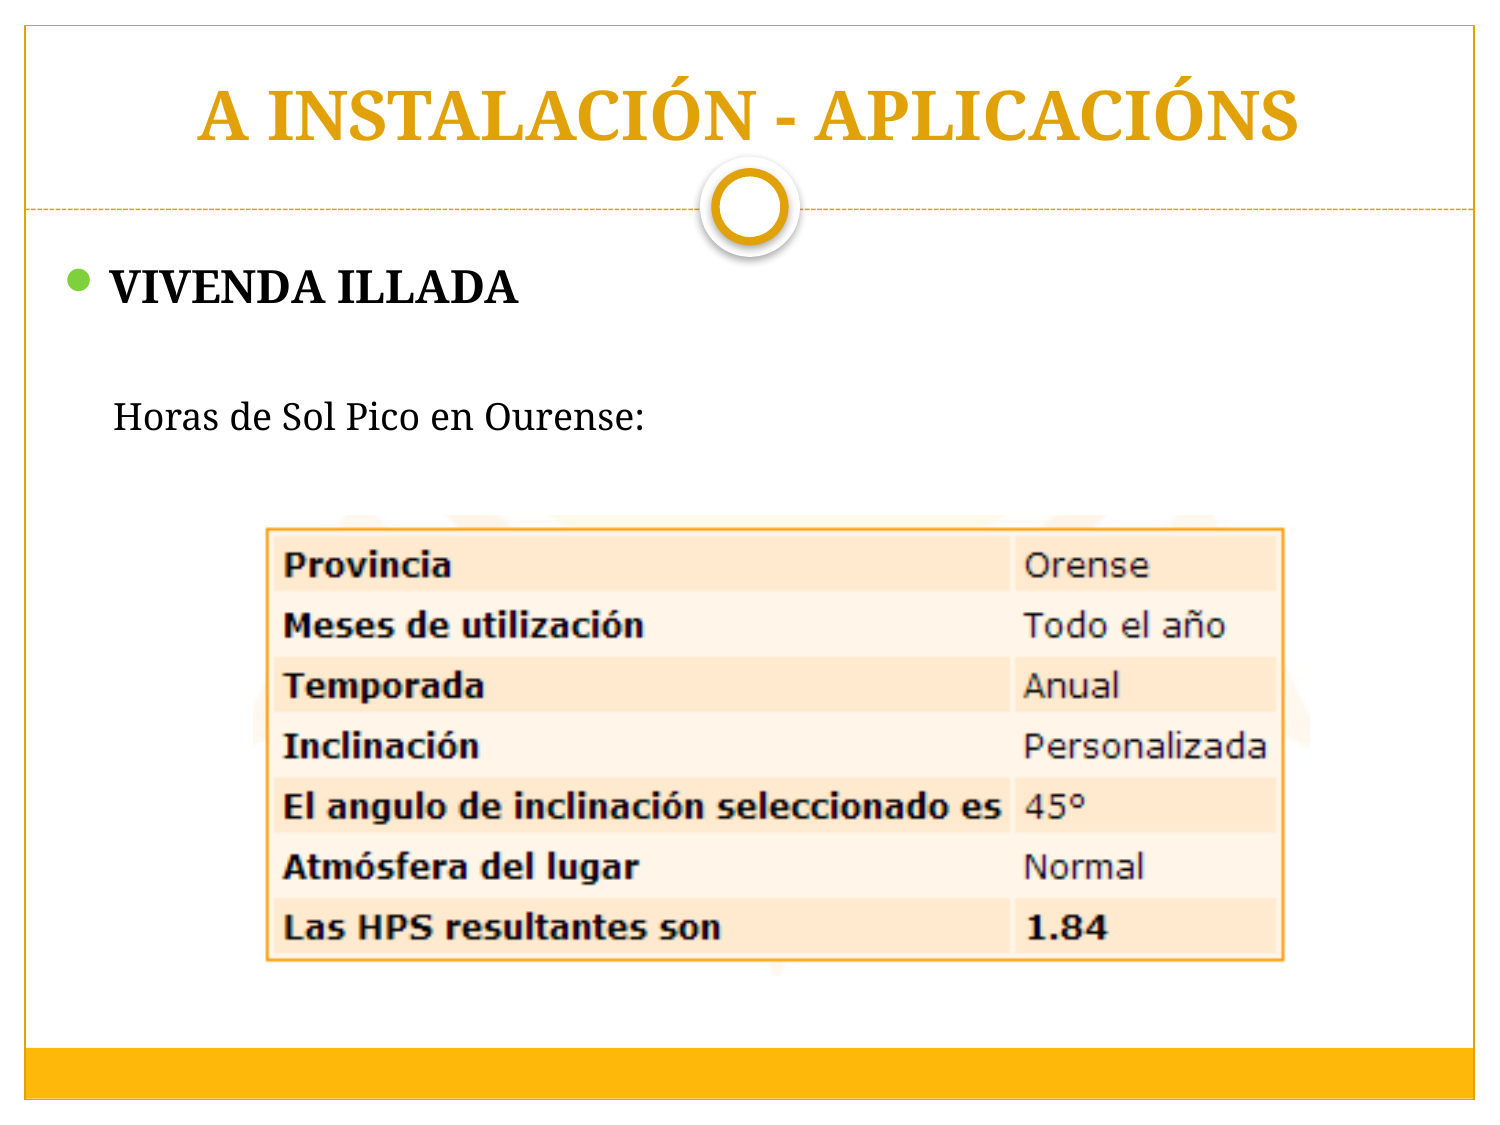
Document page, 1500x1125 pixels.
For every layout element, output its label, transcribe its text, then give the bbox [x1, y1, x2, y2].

picture [253, 514, 1310, 977]
text_box Horas de Sol Pico en Ourense: [98, 385, 1446, 445]
title A INSTALACIÓN - APLICACIÓNS [49, 37, 1450, 162]
list VIVENDA ILLADA [49, 250, 1445, 1001]
